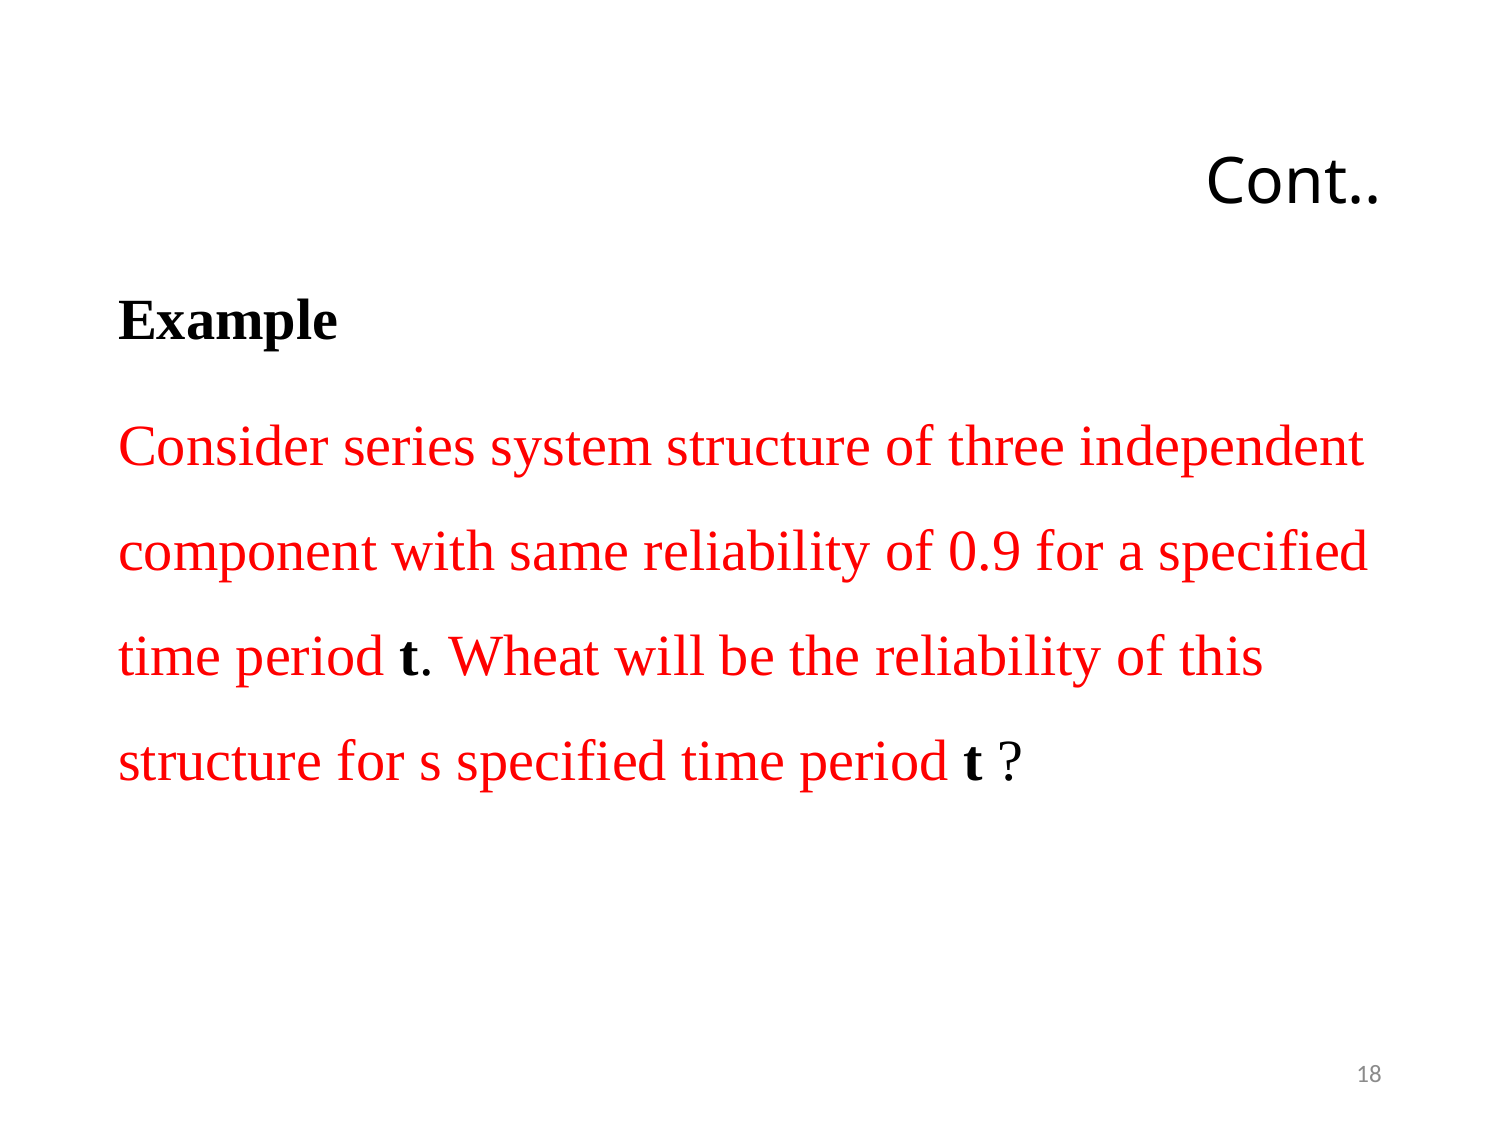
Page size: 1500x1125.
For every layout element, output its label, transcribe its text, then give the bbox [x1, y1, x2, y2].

list Example Consider series system structure of three independent component with same reliability of 0.9 for a specified time period t. Wheat will be the reliability of this structure for s specified time period t ? [103, 239, 1397, 923]
slide_number 18 [1059, 1042, 1397, 1103]
title Cont.. [103, 140, 1397, 226]
